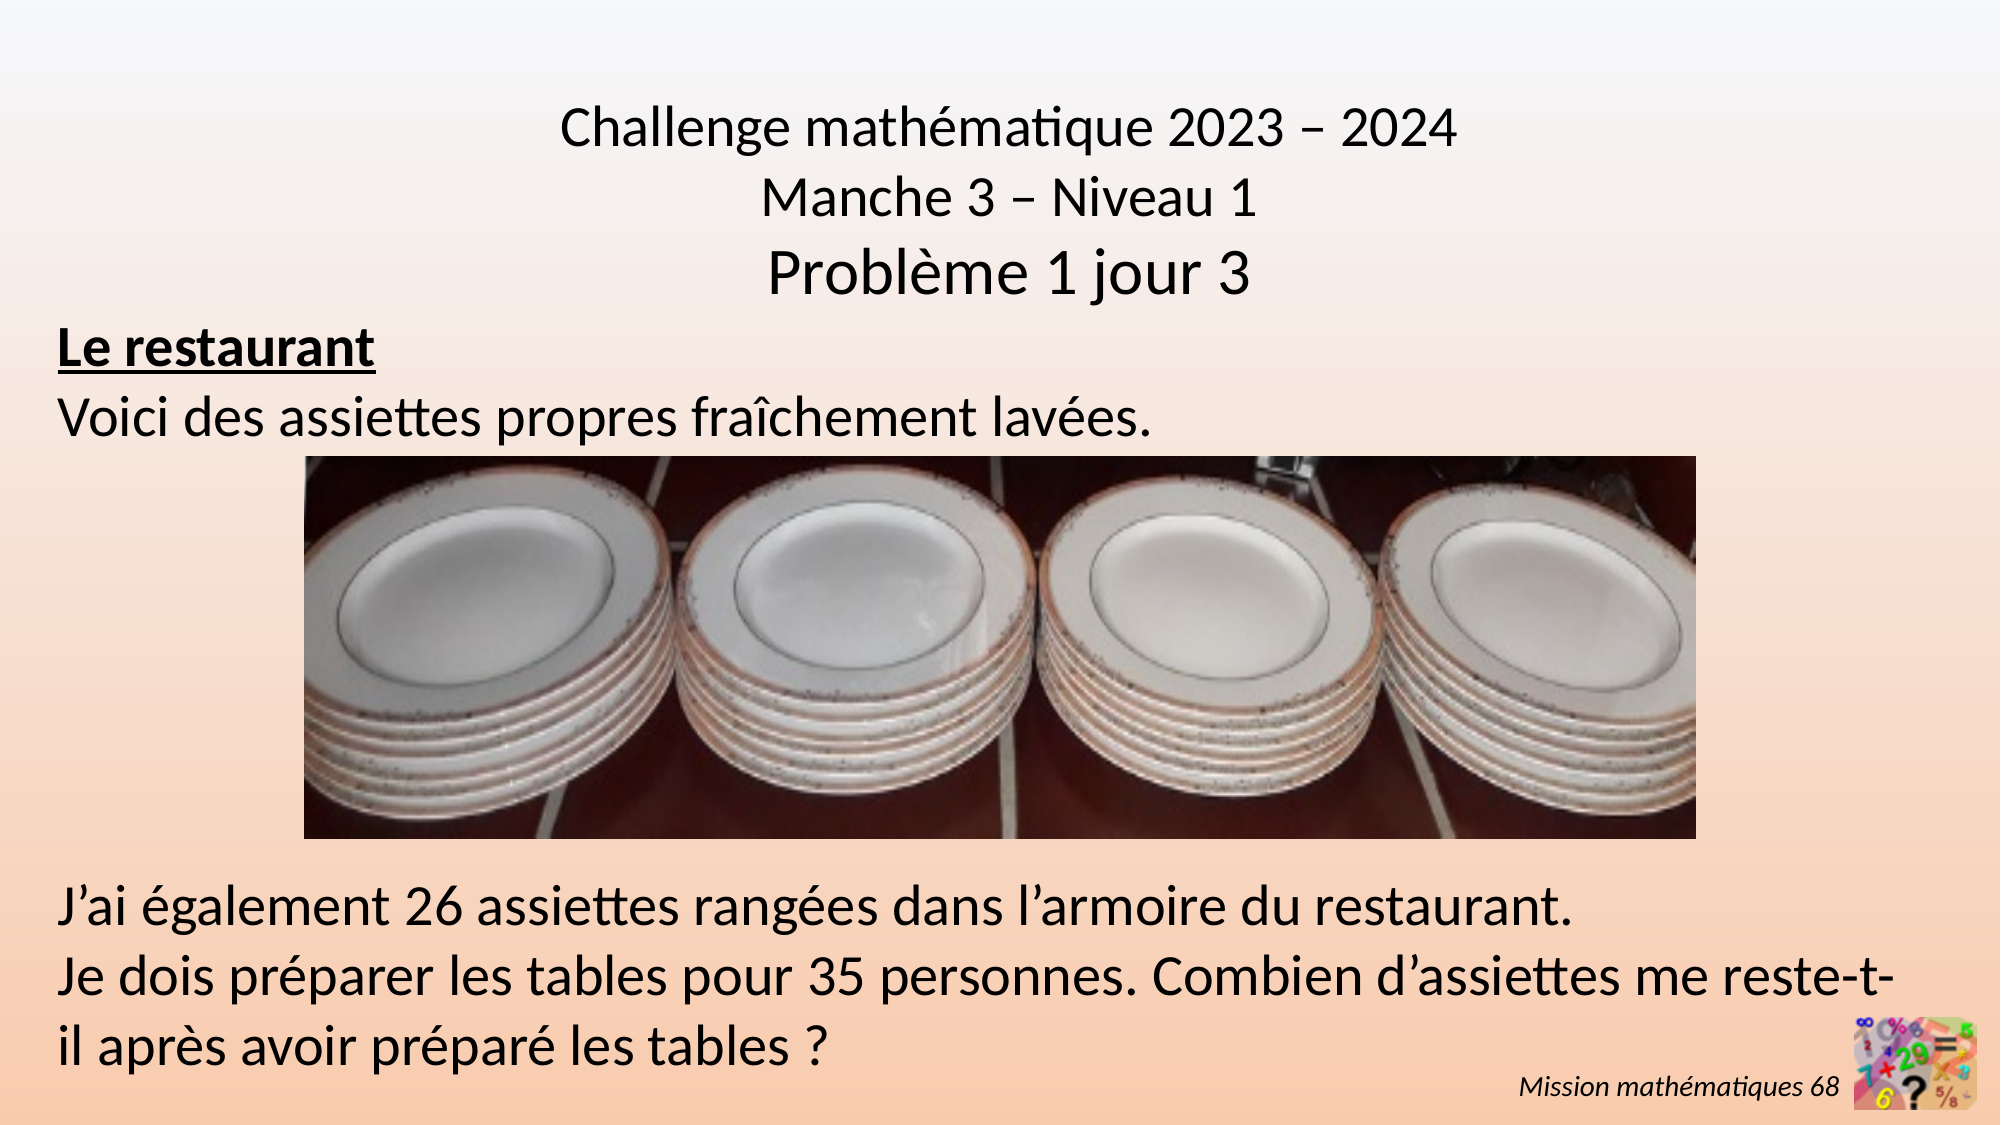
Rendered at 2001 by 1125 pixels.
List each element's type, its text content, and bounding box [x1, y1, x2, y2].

text_box Mission mathématiques 68 [1501, 1059, 1854, 1110]
picture [304, 456, 1696, 839]
picture [1854, 1017, 1977, 1110]
text_box Challenge mathématique 2023 – 2024 Manche 3 – Niveau 1 Problème 1 jour 3 Le restaurant Voici des assiettes propres fraîchement lavées. J’ai également 26 assiettes rangées dans l’armoire du restaurant. Je dois préparer les tables pour 35 personnes. Combien d’assiettes me reste-t-il après avoir préparé les tables ? [42, 80, 1977, 1085]
